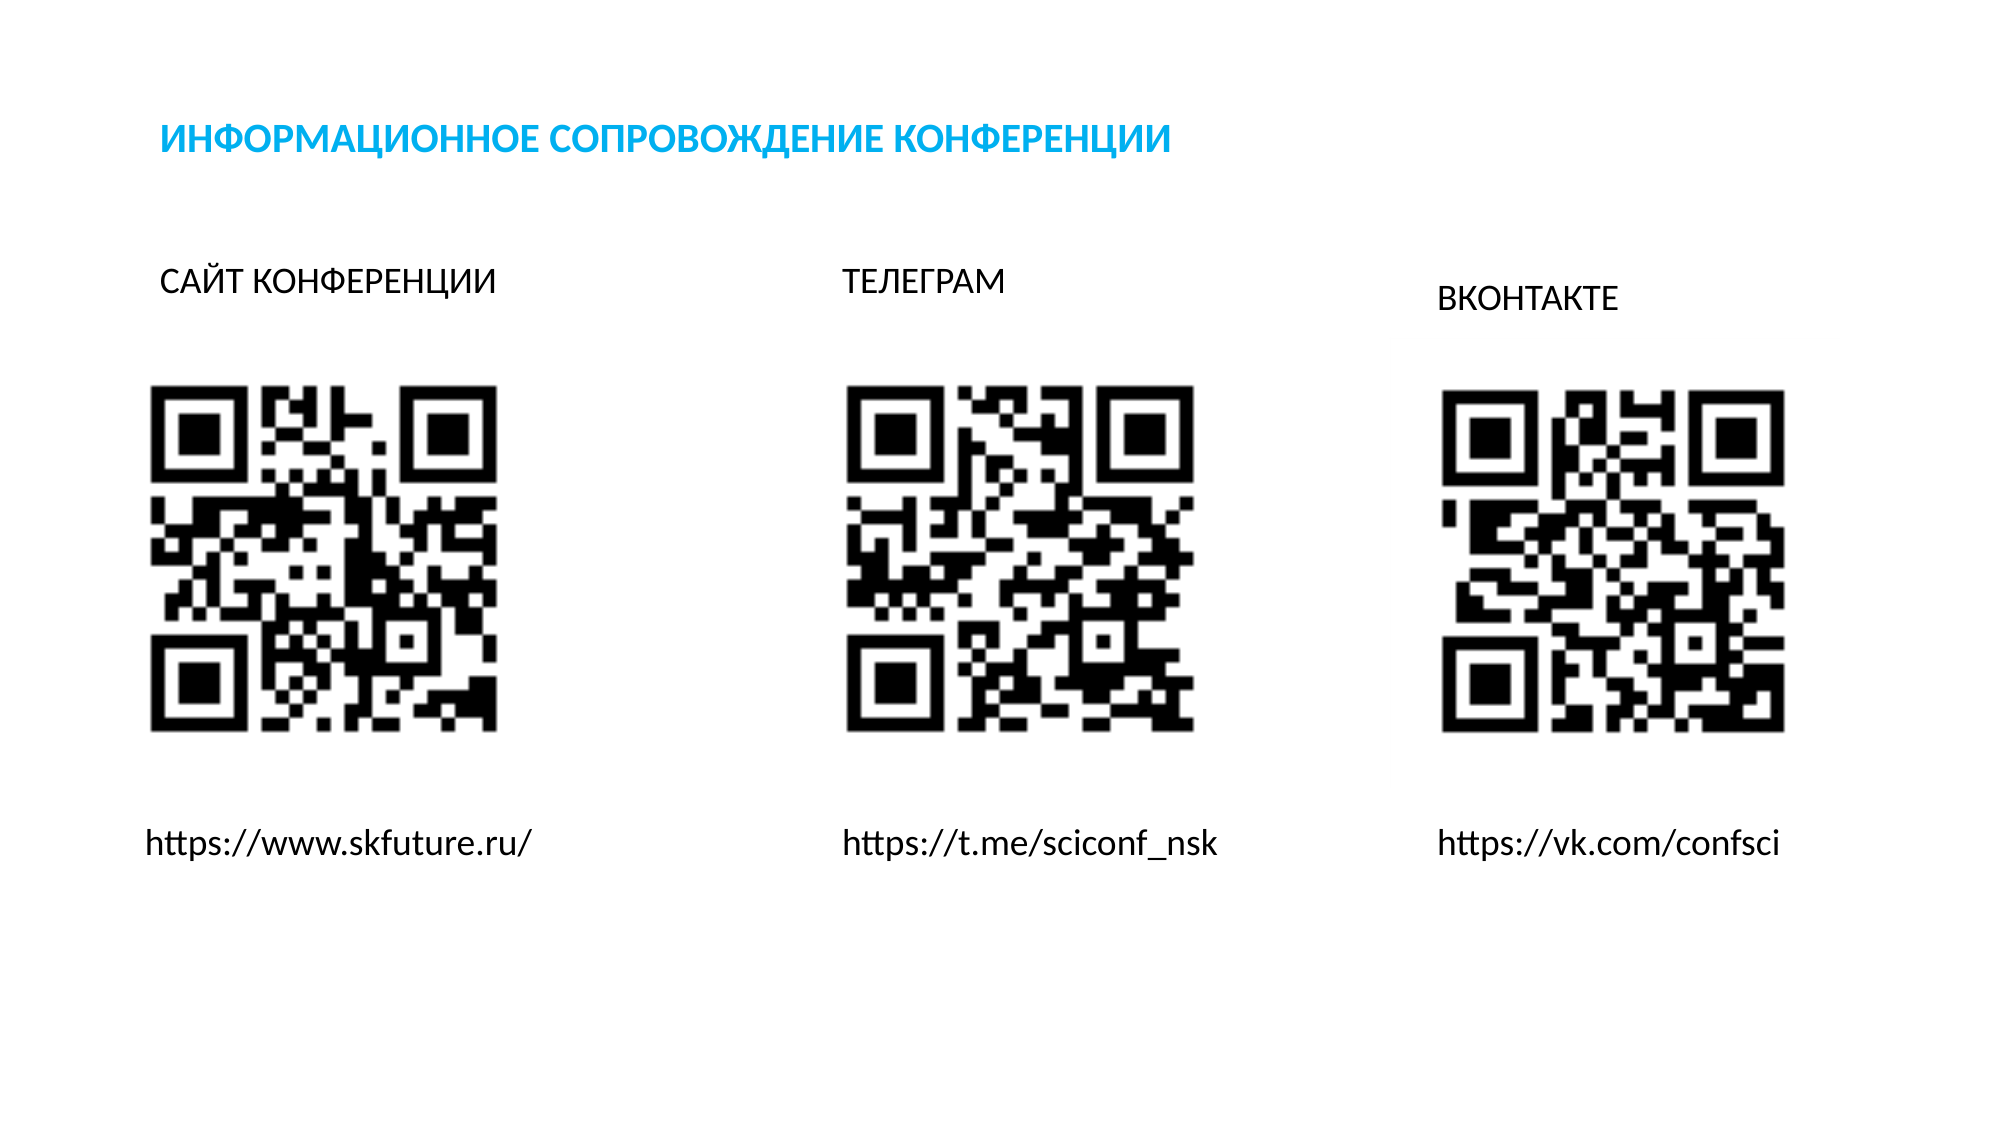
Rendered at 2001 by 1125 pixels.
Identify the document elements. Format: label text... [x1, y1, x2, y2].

picture [97, 332, 553, 788]
text_box ТЕЛЕГРАМ [827, 248, 1200, 309]
text_box ИНФОРМАЦИОННОЕ СОПРОВОЖДЕНИЕ КОНФЕРЕНЦИИ [145, 103, 1523, 169]
picture [1389, 337, 1840, 788]
text_box САЙТ КОНФЕРЕНЦИИ [145, 248, 553, 309]
text_box https://vk.com/confsci [1422, 810, 1813, 871]
picture [793, 332, 1250, 788]
text_box ВКОНТАКТЕ [1422, 265, 1795, 325]
text_box https://www.skfuture.ru/ [130, 810, 568, 871]
text_box https://t.me/sciconf_nsk [827, 810, 1266, 871]
